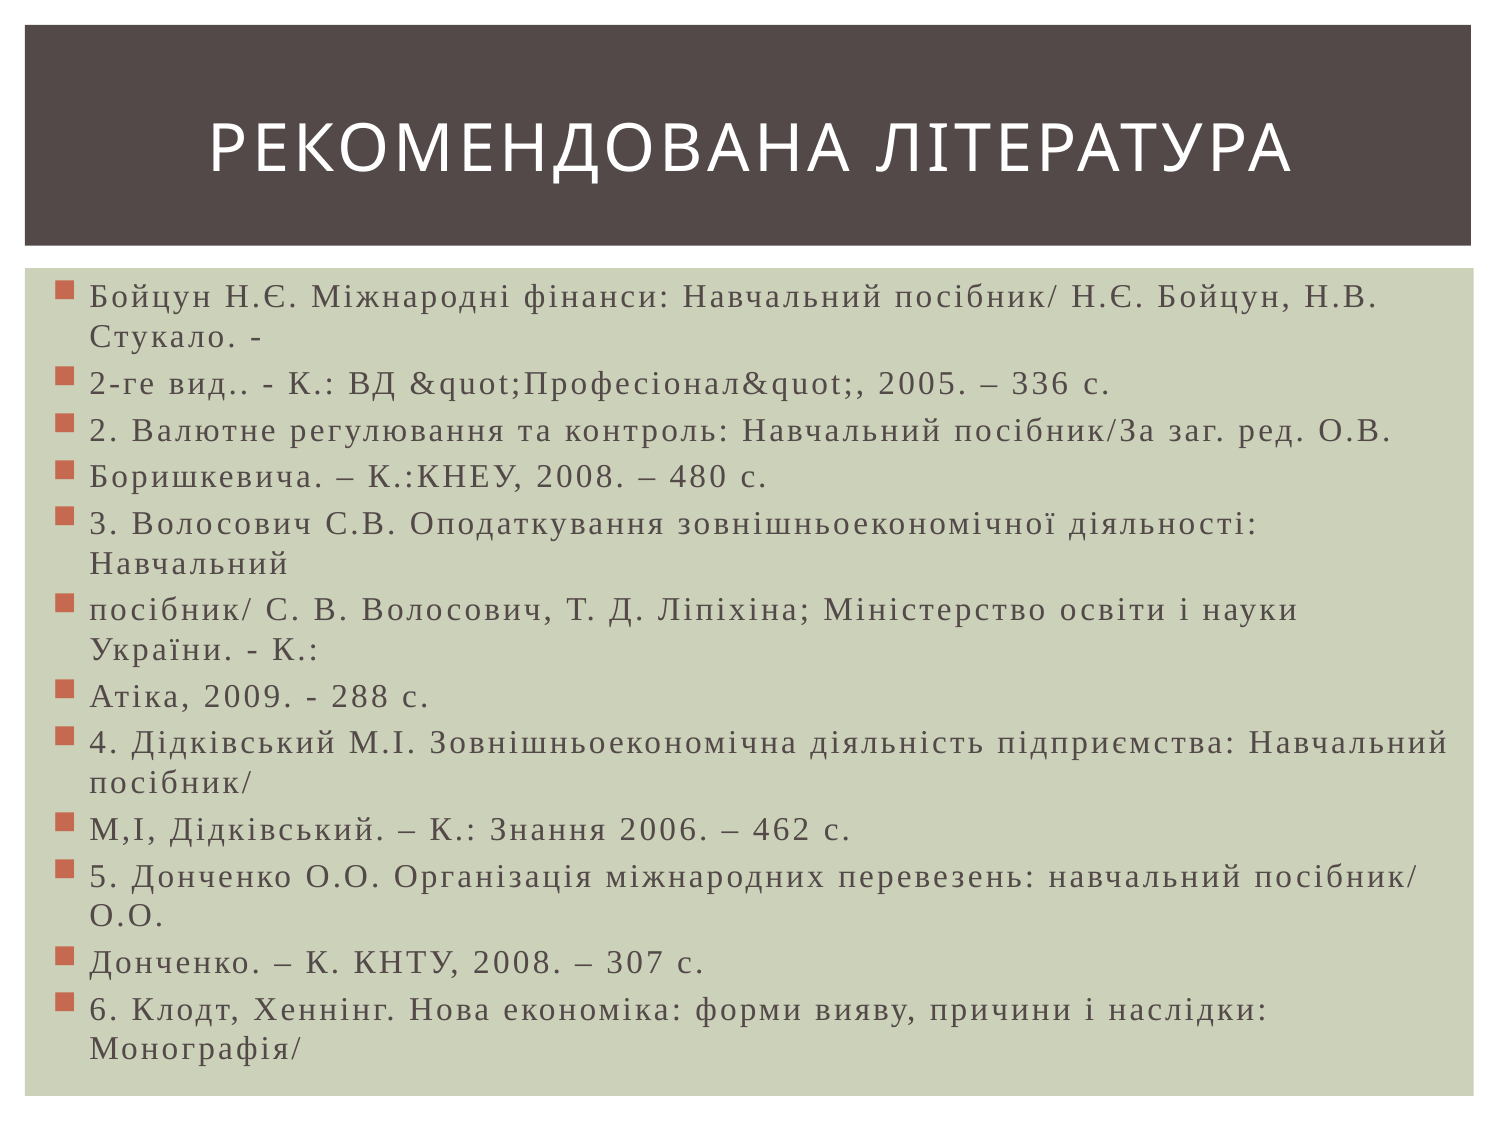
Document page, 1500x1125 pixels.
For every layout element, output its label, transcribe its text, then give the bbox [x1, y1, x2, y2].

list Бойцун Н.Є. Міжнародні фінанси: Навчальний посібник/ Н.Є. Бойцун, Н.В. Стукало. - 2-ге вид.. - К.: ВД &quot;Професіонал&quot;, 2005. – 336 с. 2. Валютне регулювання та контроль: Навчальний посібник/За заг. ред. О.В. Боришкевича. – К.:КНЕУ, 2008. – 480 с. 3. Волосович С.В. Оподаткування зовнішньоекономічної діяльності: Навчальний посібник/ С. В. Волосович, Т. Д. Ліпіхіна; Міністерство освіти і науки України. - К.: Атіка, 2009. - 288 с. 4. Дідківський М.І. Зовнішньоекономічна діяльність підприємства: Навчальний посібник/ М,І, Дідківський. – К.: Знання 2006. – 462 с. 5. Донченко О.О. Організація міжнародних перевезень: навчальний посібник/ О.О. Донченко. – К. КНТУ, 2008. – 307 с. 6. Клодт, Хеннінг. Нова економіка: форми вияву, причини і наслідки: Монографія/ [29, 267, 1471, 1026]
title РЕКОМЕНДОВАНА ЛІТЕРАТУРА [62, 58, 1438, 232]
